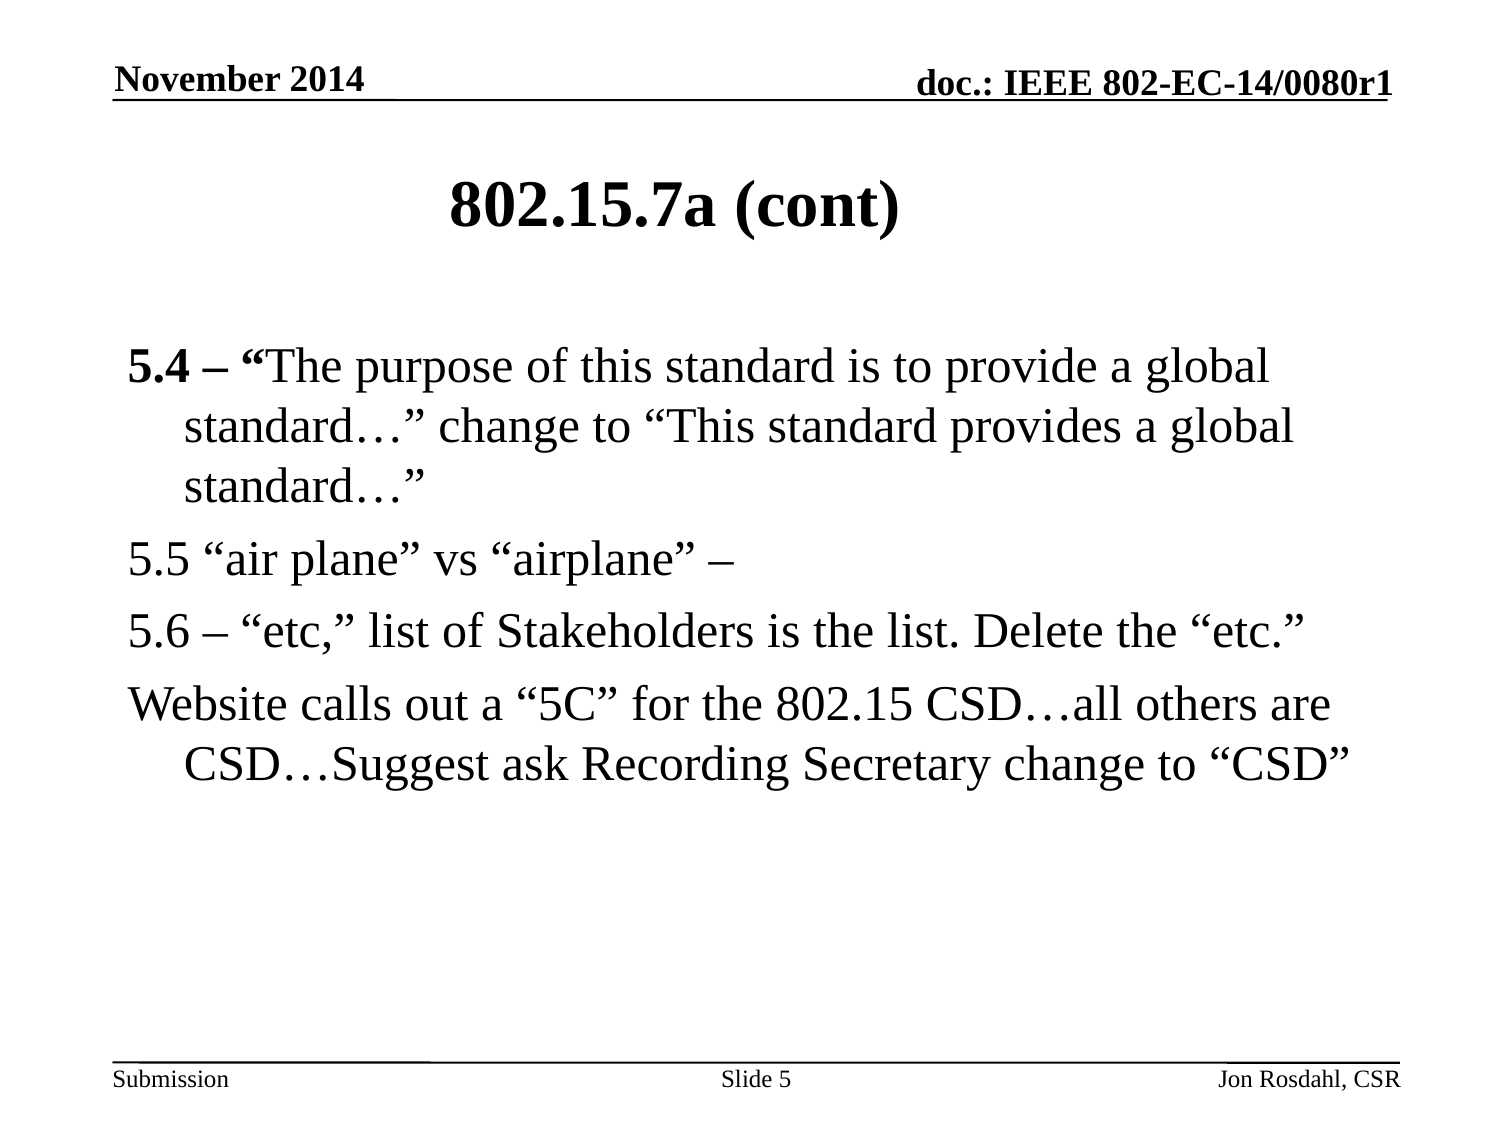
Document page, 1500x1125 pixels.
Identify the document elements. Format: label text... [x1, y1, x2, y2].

slide_number Slide 5 [712, 1061, 800, 1123]
list 5.4 – “The purpose of this standard is to provide a global standard…” change to “This standard provides a global standard…” 5.5 “air plane” vs “airplane” – 5.6 – “etc,” list of Stakeholders is the list. Delete the “etc.” Website calls out a “5C” for the 802.15 CSD…all others are CSD…Suggest ask Recording Secretary change to “CSD” [112, 324, 1388, 1000]
title 802.15.7a (cont) [112, 112, 1388, 288]
footer Jon Rosdahl, CSR [878, 1061, 1402, 1093]
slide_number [114, 54, 423, 100]
